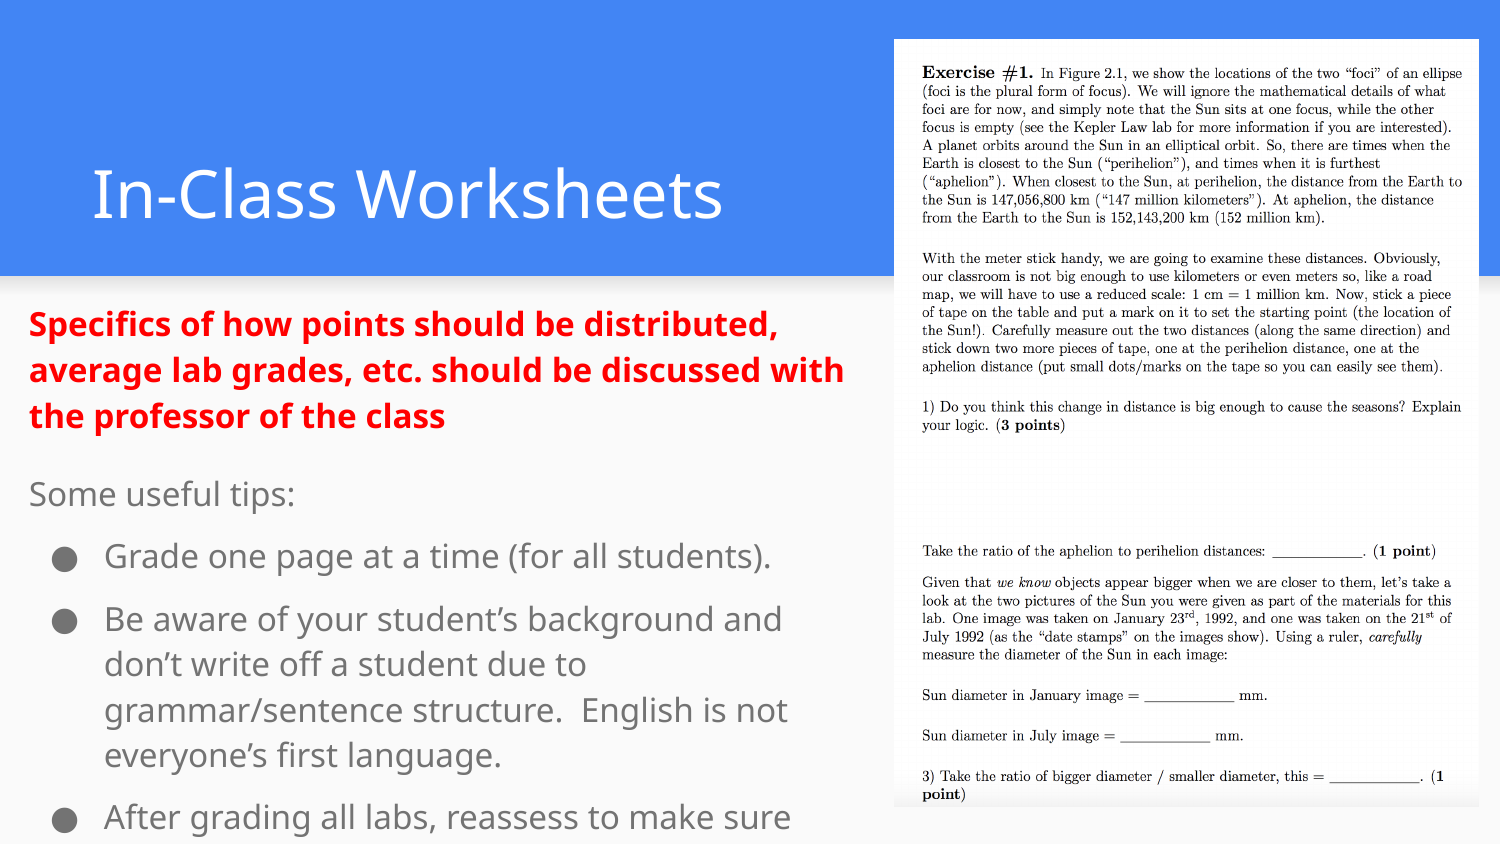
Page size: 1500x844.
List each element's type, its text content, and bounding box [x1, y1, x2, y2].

title In-Class Worksheets [77, 121, 889, 248]
picture [894, 38, 1479, 807]
list Specifics of how points should be distributed, average lab grades, etc. should be discussed with the professor of the class Some useful tips: Grade one page at a time (for all students). Be aware of your student’s background and don’t write off a student due to grammar/sentence structure. English is not everyone’s first language. After grading all labs, reassess to make sure you didn’t grade differently at the start vs. the end. [14, 282, 872, 844]
